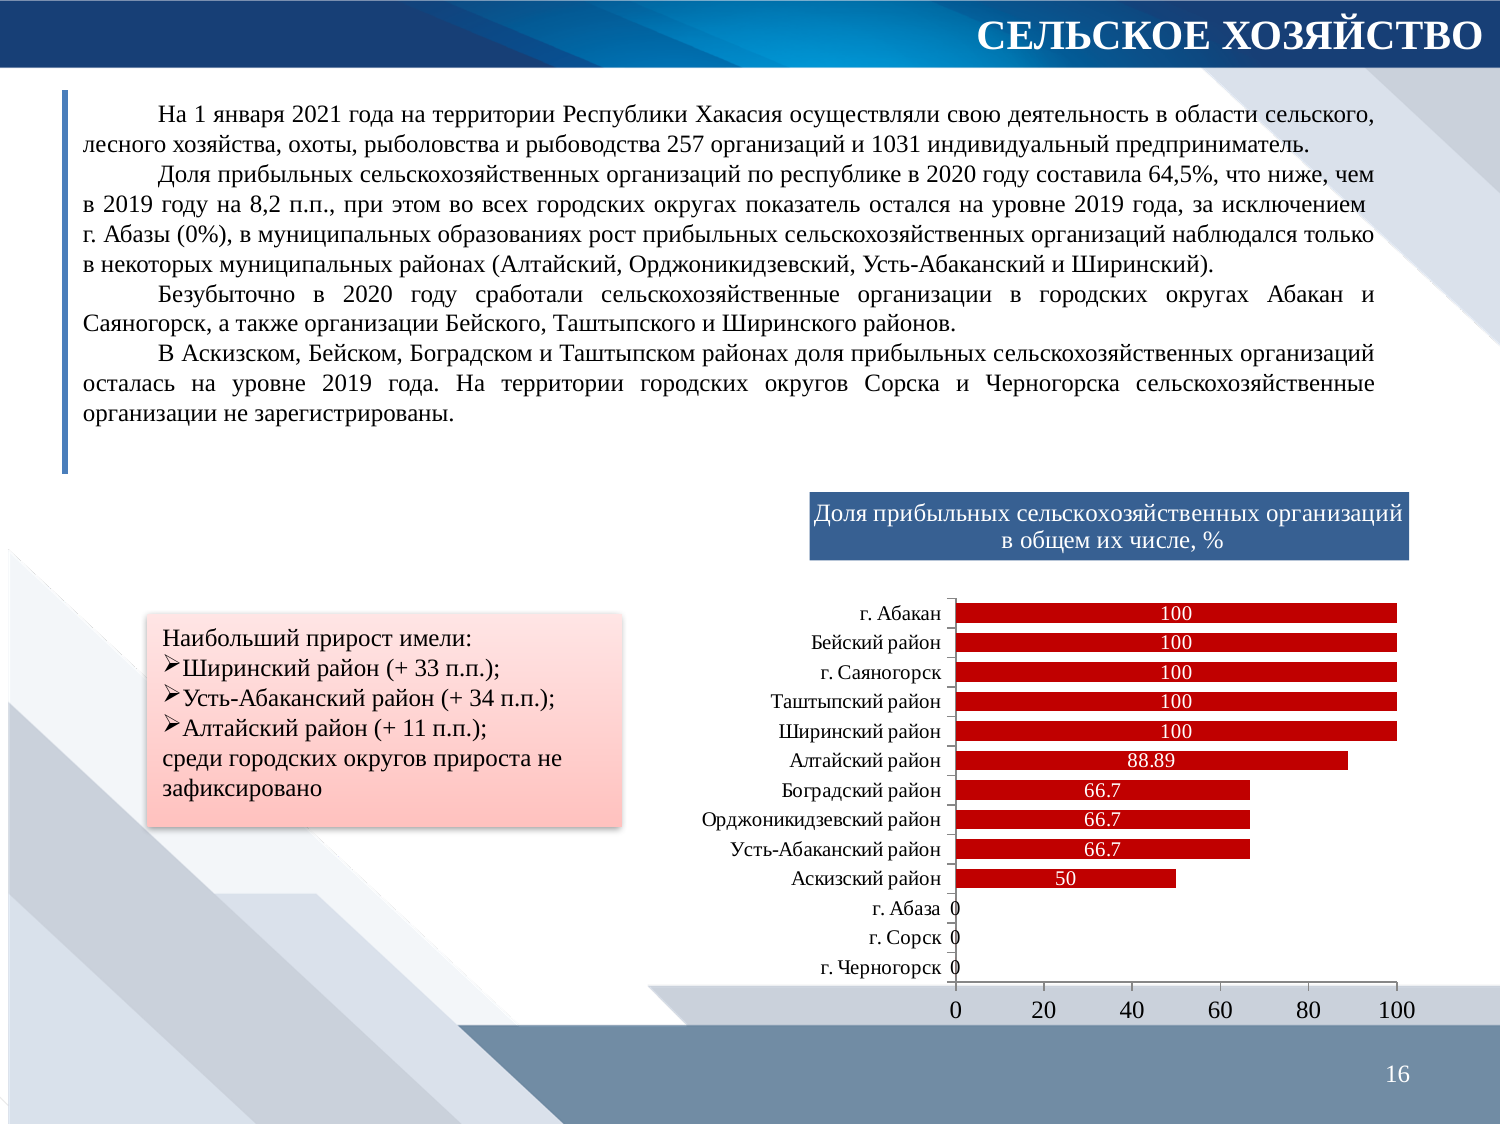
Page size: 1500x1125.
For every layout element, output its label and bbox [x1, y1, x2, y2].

picture [0, 0, 1500, 1124]
chart [631, 467, 1439, 1039]
